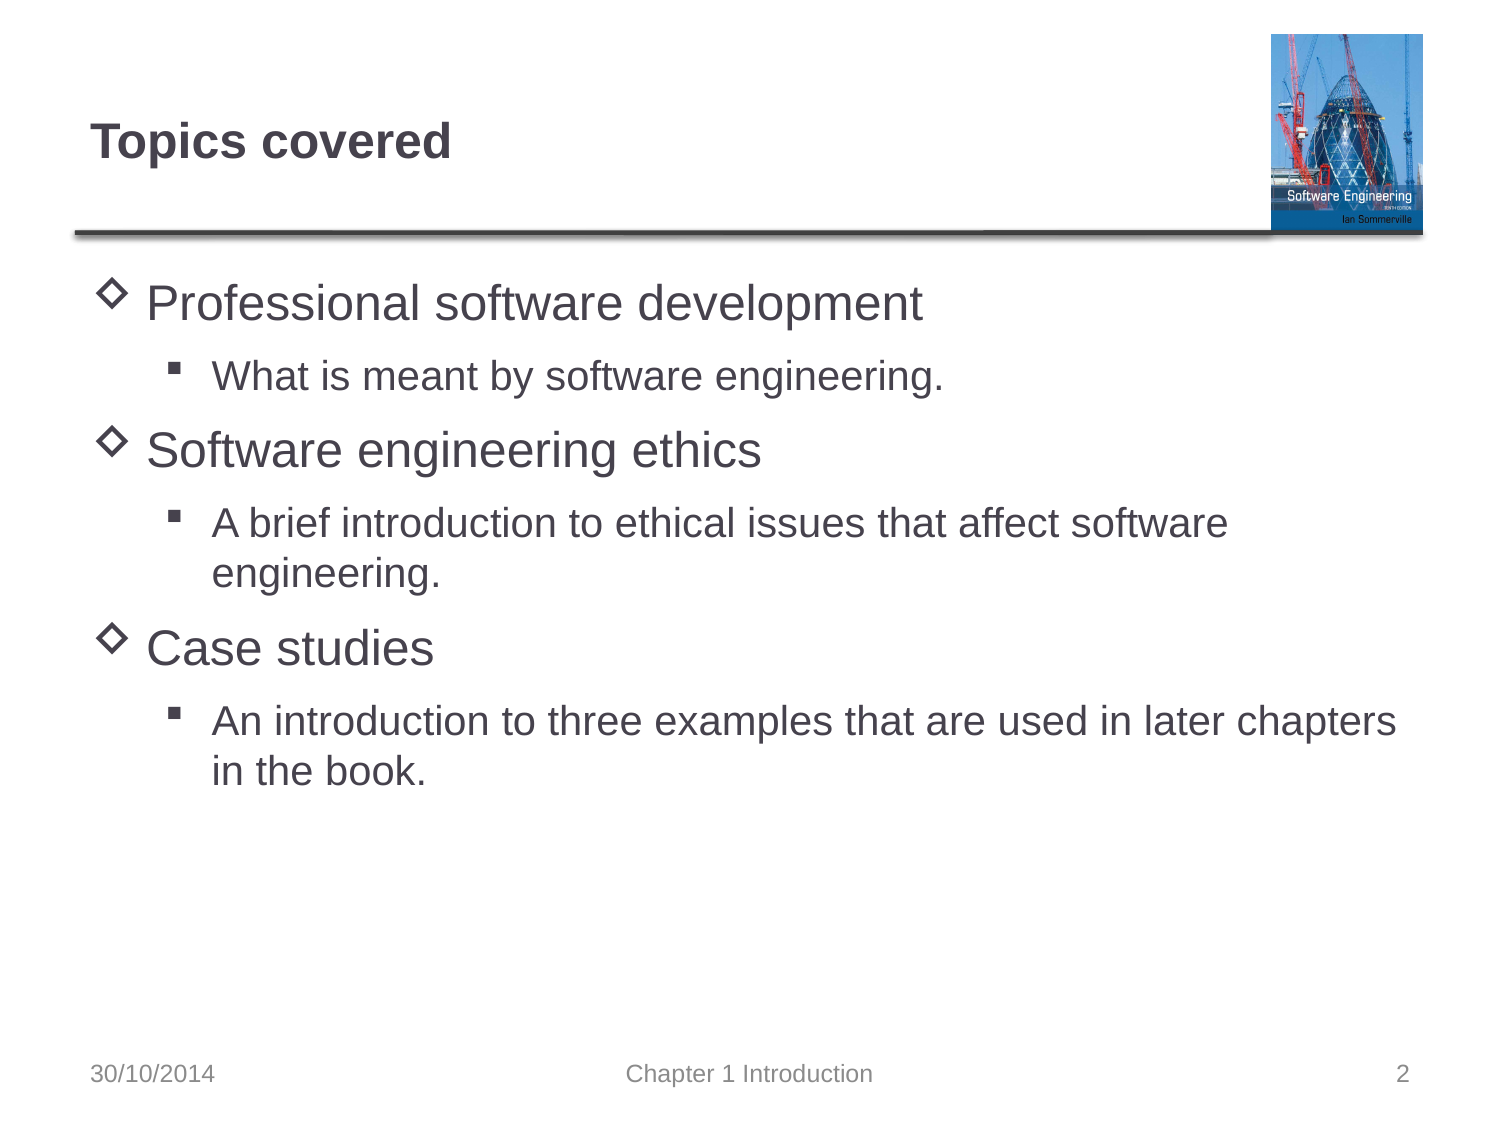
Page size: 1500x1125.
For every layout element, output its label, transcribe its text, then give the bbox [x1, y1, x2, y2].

picture [1271, 34, 1423, 230]
slide_number 2 [1074, 1042, 1425, 1103]
list Professional software development What is meant by software engineering. Software engineering ethics A brief introduction to ethical issues that affect software engineering. Case studies An introduction to three examples that are used in later chapters in the book. [75, 262, 1425, 1005]
title Topics covered [74, 44, 1272, 233]
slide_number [75, 1042, 425, 1103]
footer Chapter 1 Introduction [512, 1042, 988, 1103]
